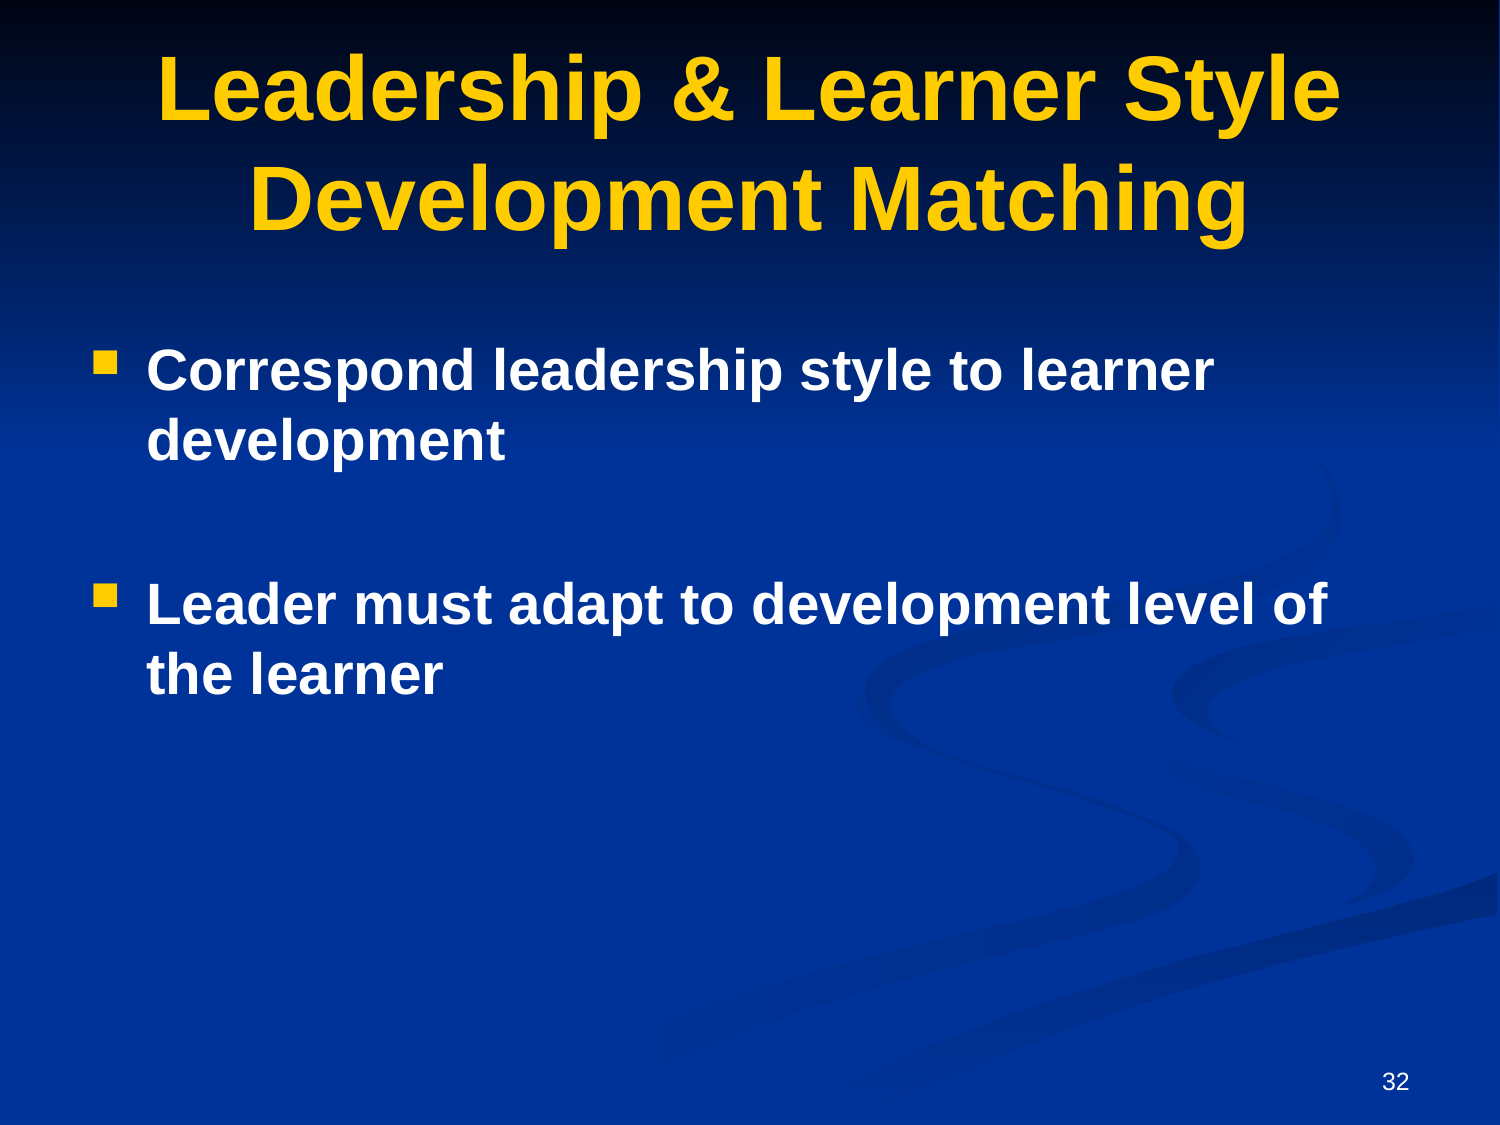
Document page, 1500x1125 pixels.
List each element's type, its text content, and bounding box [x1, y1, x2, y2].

list Correspond leadership style to learner development Leader must adapt to development level of the learner [74, 324, 1426, 1063]
title Leadership & Learner Style Development Matching [74, 44, 1426, 233]
slide_number 32 [1074, 1063, 1426, 1104]
